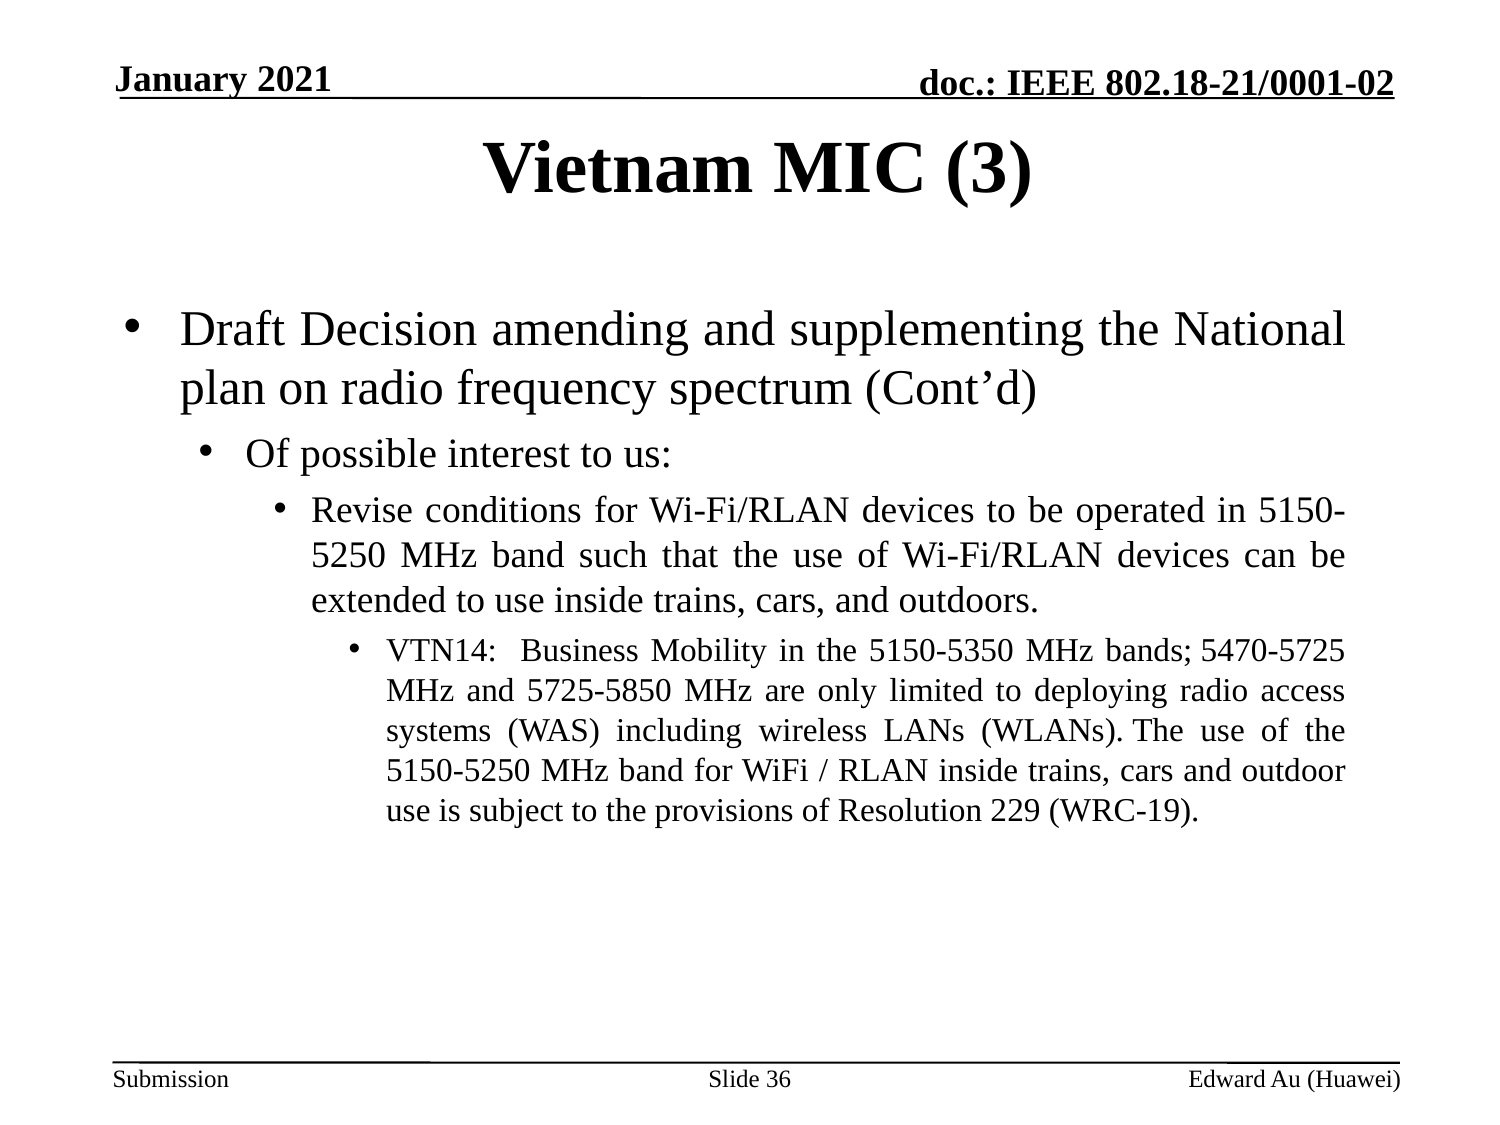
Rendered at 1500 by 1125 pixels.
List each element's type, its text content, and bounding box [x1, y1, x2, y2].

list Draft Decision amending and supplementing the National plan on radio frequency spectrum (Cont’d) Of possible interest to us: Revise conditions for Wi-Fi/RLAN devices to be operated in 5150-5250 MHz band such that the use of Wi-Fi/RLAN devices can be extended to use inside trains, cars, and outdoors. VTN14: Business Mobility in the 5150-5350 MHz bands; 5470-5725 MHz and 5725-5850 MHz are only limited to deploying radio access systems (WAS) including wireless LANs (WLANs). The use of the 5150-5250 MHz band for WiFi / RLAN inside trains, cars and outdoor use is subject to the provisions of Resolution 229 (WRC-19). [108, 287, 1363, 1063]
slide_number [114, 54, 493, 100]
title Vietnam MIC (3) [120, 99, 1396, 226]
footer Edward Au (Huawei) [902, 1061, 1402, 1093]
slide_number Slide 36 [699, 1061, 800, 1123]
